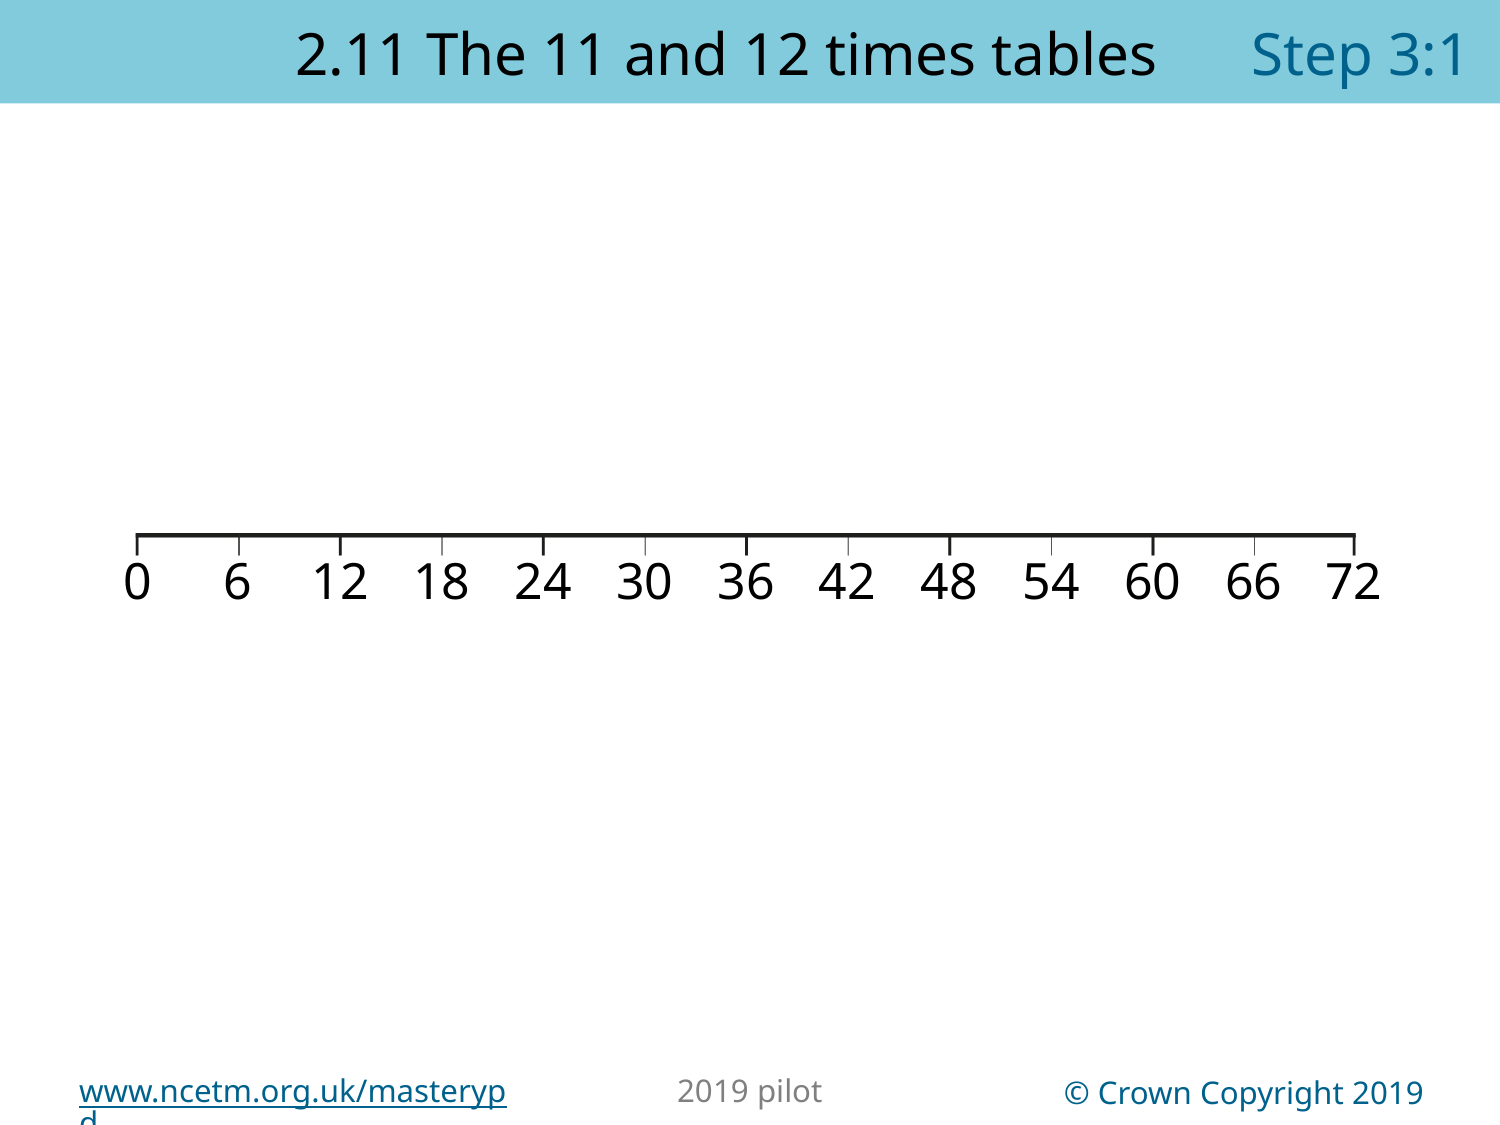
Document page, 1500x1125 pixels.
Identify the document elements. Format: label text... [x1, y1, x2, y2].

text_box 72 [1310, 541, 1398, 617]
text_box 24 [499, 566, 587, 617]
list 2.11 The 11 and 12 times tables Step 3:1 [0, 0, 1500, 104]
text_box 66 [1210, 566, 1298, 617]
text_box 54 [1007, 566, 1095, 617]
text_box 0 [108, 541, 167, 617]
text_box 6 [208, 566, 268, 617]
text_box 60 [1109, 566, 1197, 617]
text_box 36 [702, 566, 790, 617]
picture [130, 533, 1370, 559]
text_box 18 [398, 566, 486, 617]
text_box 42 [803, 566, 891, 617]
text_box 30 [601, 566, 689, 617]
text_box 12 [296, 566, 384, 617]
text_box 48 [905, 566, 993, 617]
